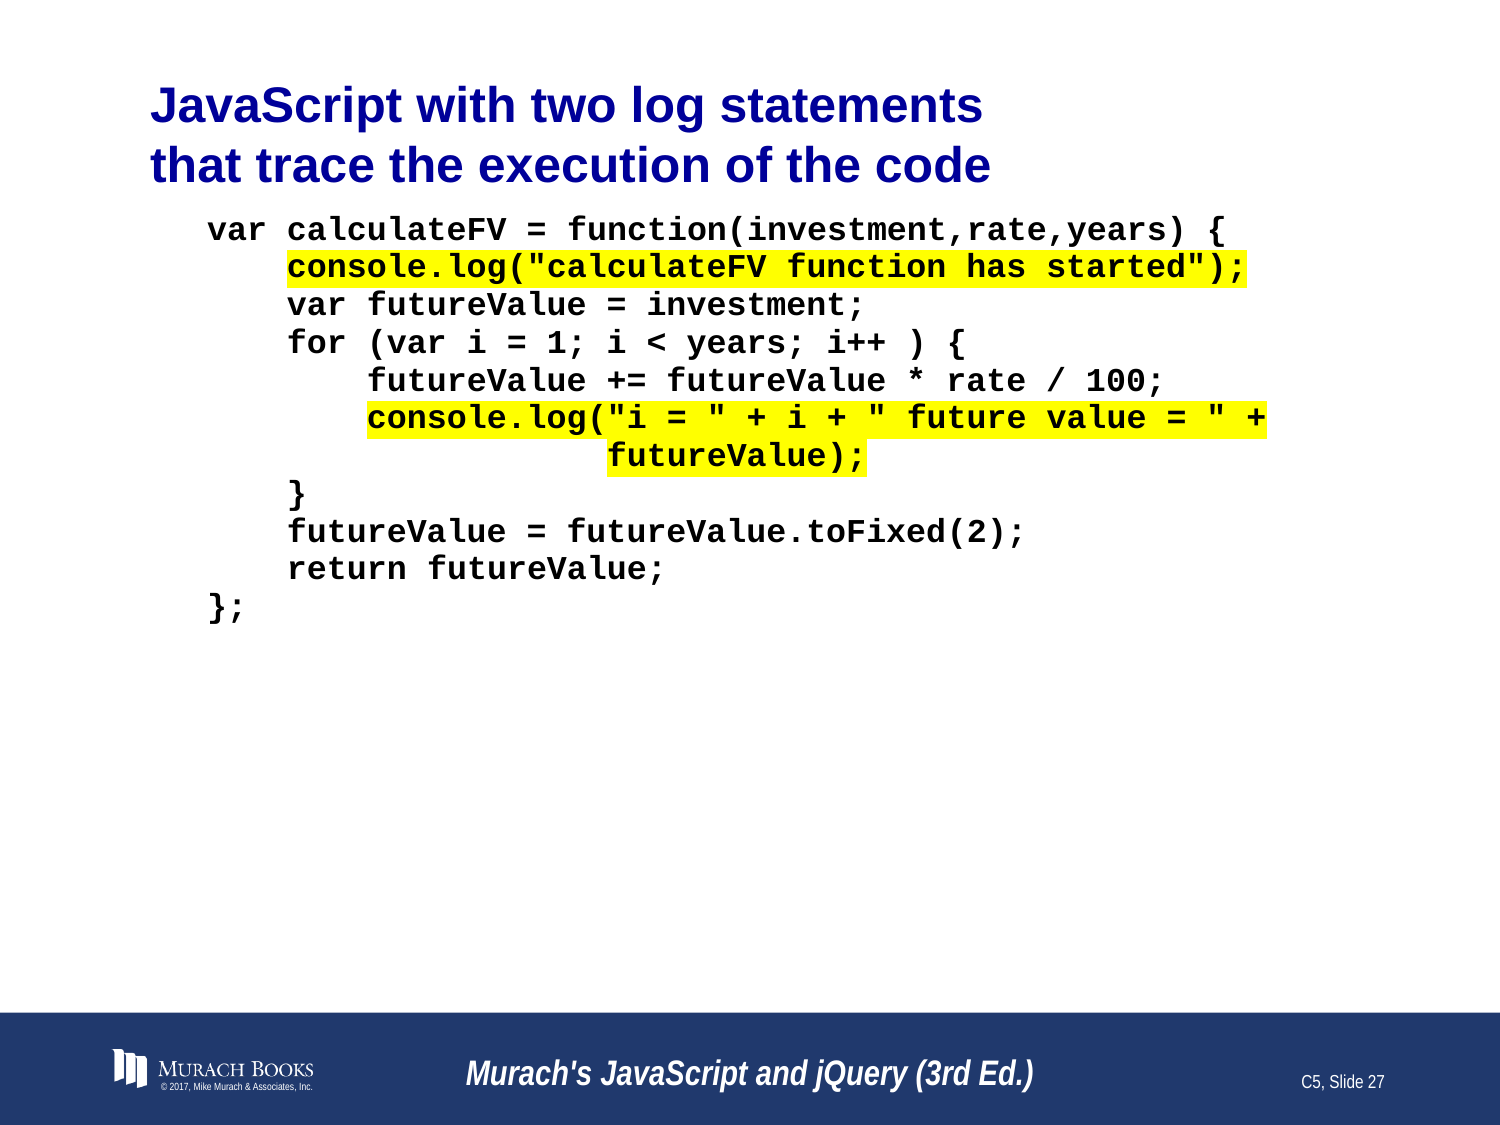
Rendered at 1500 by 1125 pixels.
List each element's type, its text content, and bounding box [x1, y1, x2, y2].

footer © 2017, Mike Murach & Associates, Inc. [12, 1025, 463, 1100]
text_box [149, 212, 1350, 628]
slide_number Murach's JavaScript and jQuery (3rd Ed.) [463, 1025, 1050, 1100]
slide_number C5, Slide 27 [1087, 1025, 1400, 1100]
title JavaScript with two log statements that trace the execution of the code [150, 72, 1350, 194]
